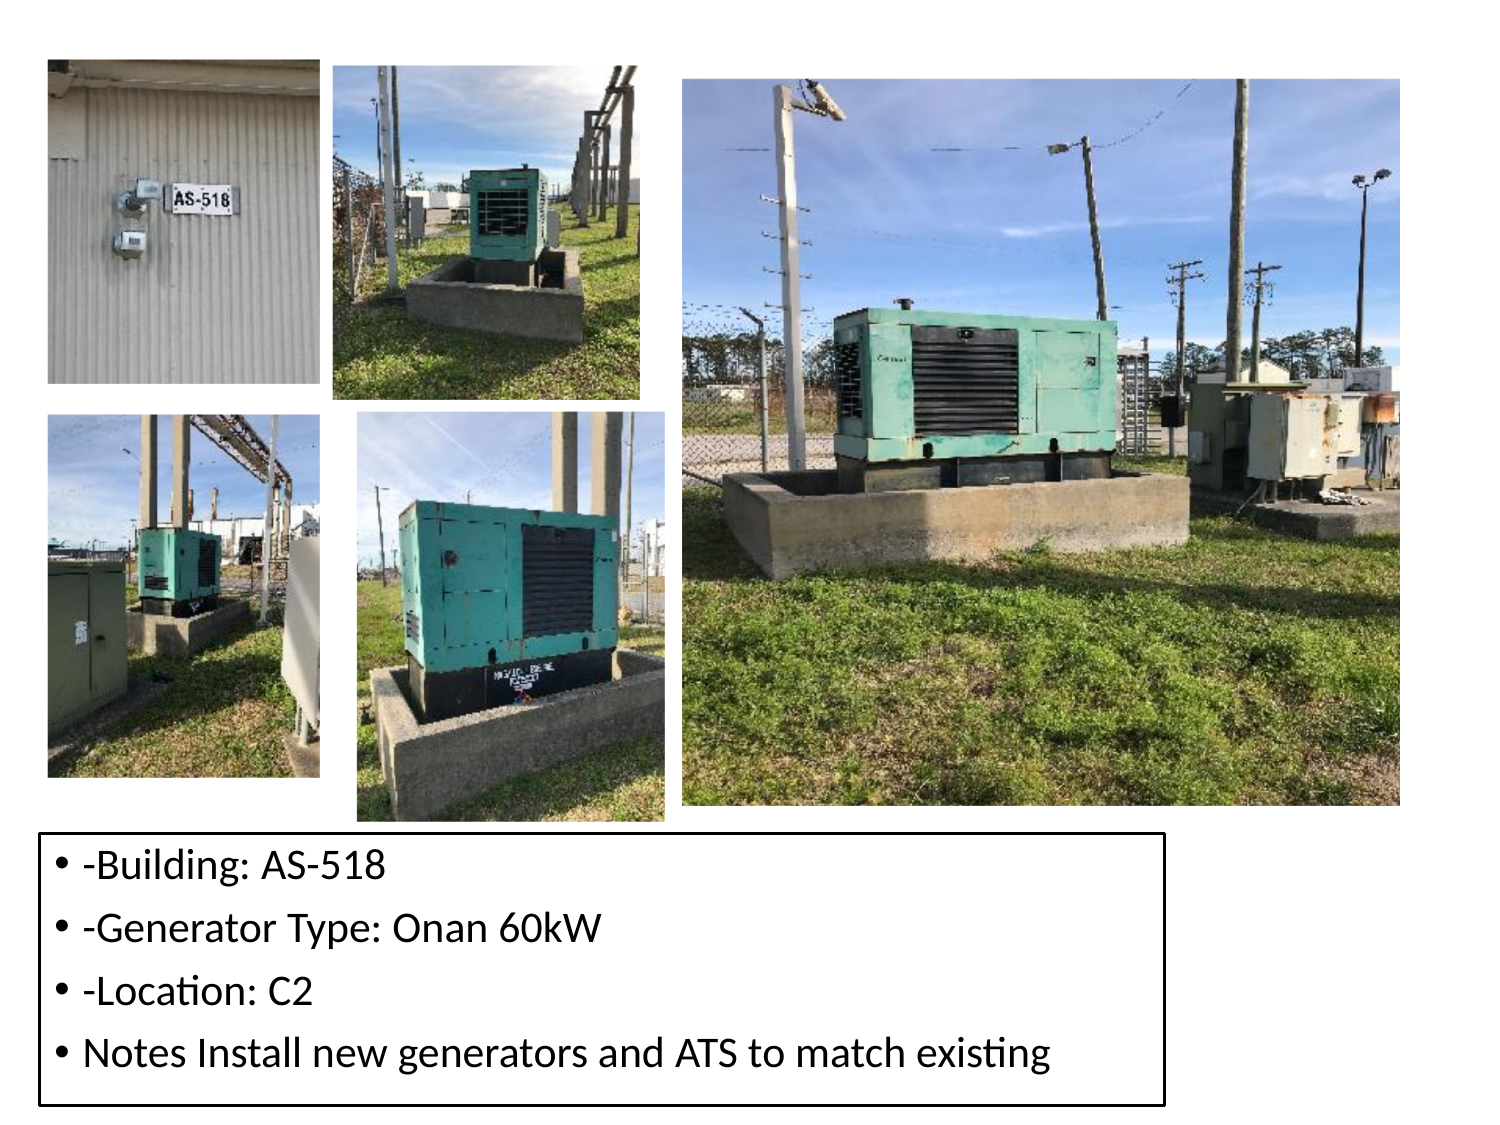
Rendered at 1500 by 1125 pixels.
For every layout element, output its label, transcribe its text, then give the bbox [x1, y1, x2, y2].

picture [2, 79, 1405, 821]
text_box -Building: AS-518 -Generator Type: Onan 60kW -Location: C2 Notes Install new generators and ATS to match existing [39, 833, 1165, 1106]
picture [21, 60, 654, 399]
